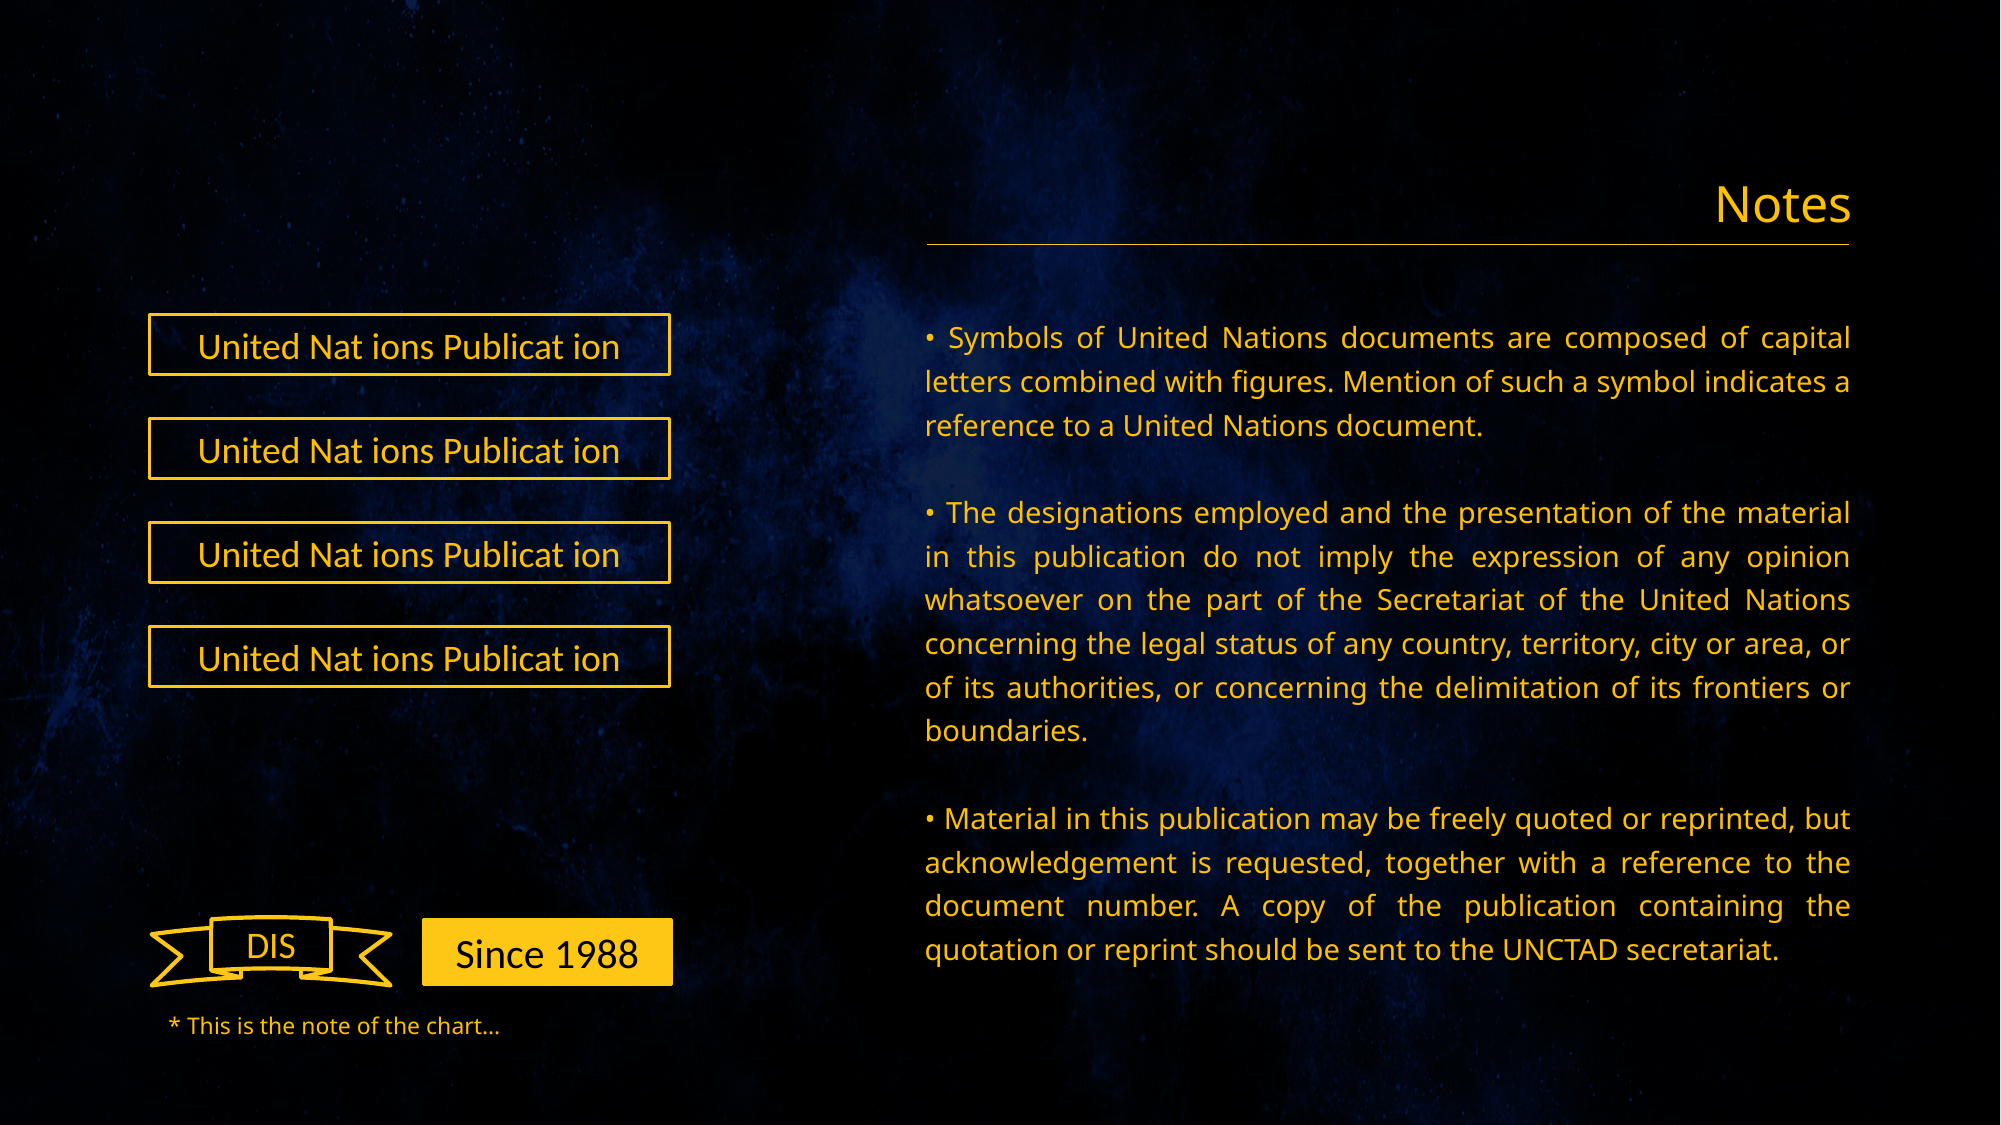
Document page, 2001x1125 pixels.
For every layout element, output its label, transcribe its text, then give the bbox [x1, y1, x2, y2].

text_box United Nat ions Publicat ion [149, 418, 670, 479]
text_box Notes [1699, 164, 1868, 240]
text_box Since 1988 [423, 919, 672, 985]
text_box United Nat ions Publicat ion [149, 626, 670, 687]
text_box * This is the note of the chart… [153, 1003, 516, 1047]
text_box United Nat ions Publicat ion [149, 522, 670, 583]
text_box • Symbols of United Nations documents are composed of capital letters combined with figures. Mention of such a symbol indicates a reference to a United Nations document. • The designations employed and the presentation of the material in this publication do not imply the expression of any opinion whatsoever on the part of the Secretariat of the United Nations concerning the legal status of any country, territory, city or area, or of its authorities, or concerning the delimitation of its frontiers or boundaries. • Material in this publication may be freely quoted or reprinted, but acknowledgement is requested, together with a reference to the document number. A copy of the publication containing the quotation or reprint should be sent to the UNCTAD secretariat. [909, 303, 1867, 974]
text_box United Nat ions Publicat ion [149, 314, 670, 375]
text_box DIS [149, 915, 393, 988]
picture [0, 0, 2001, 1125]
